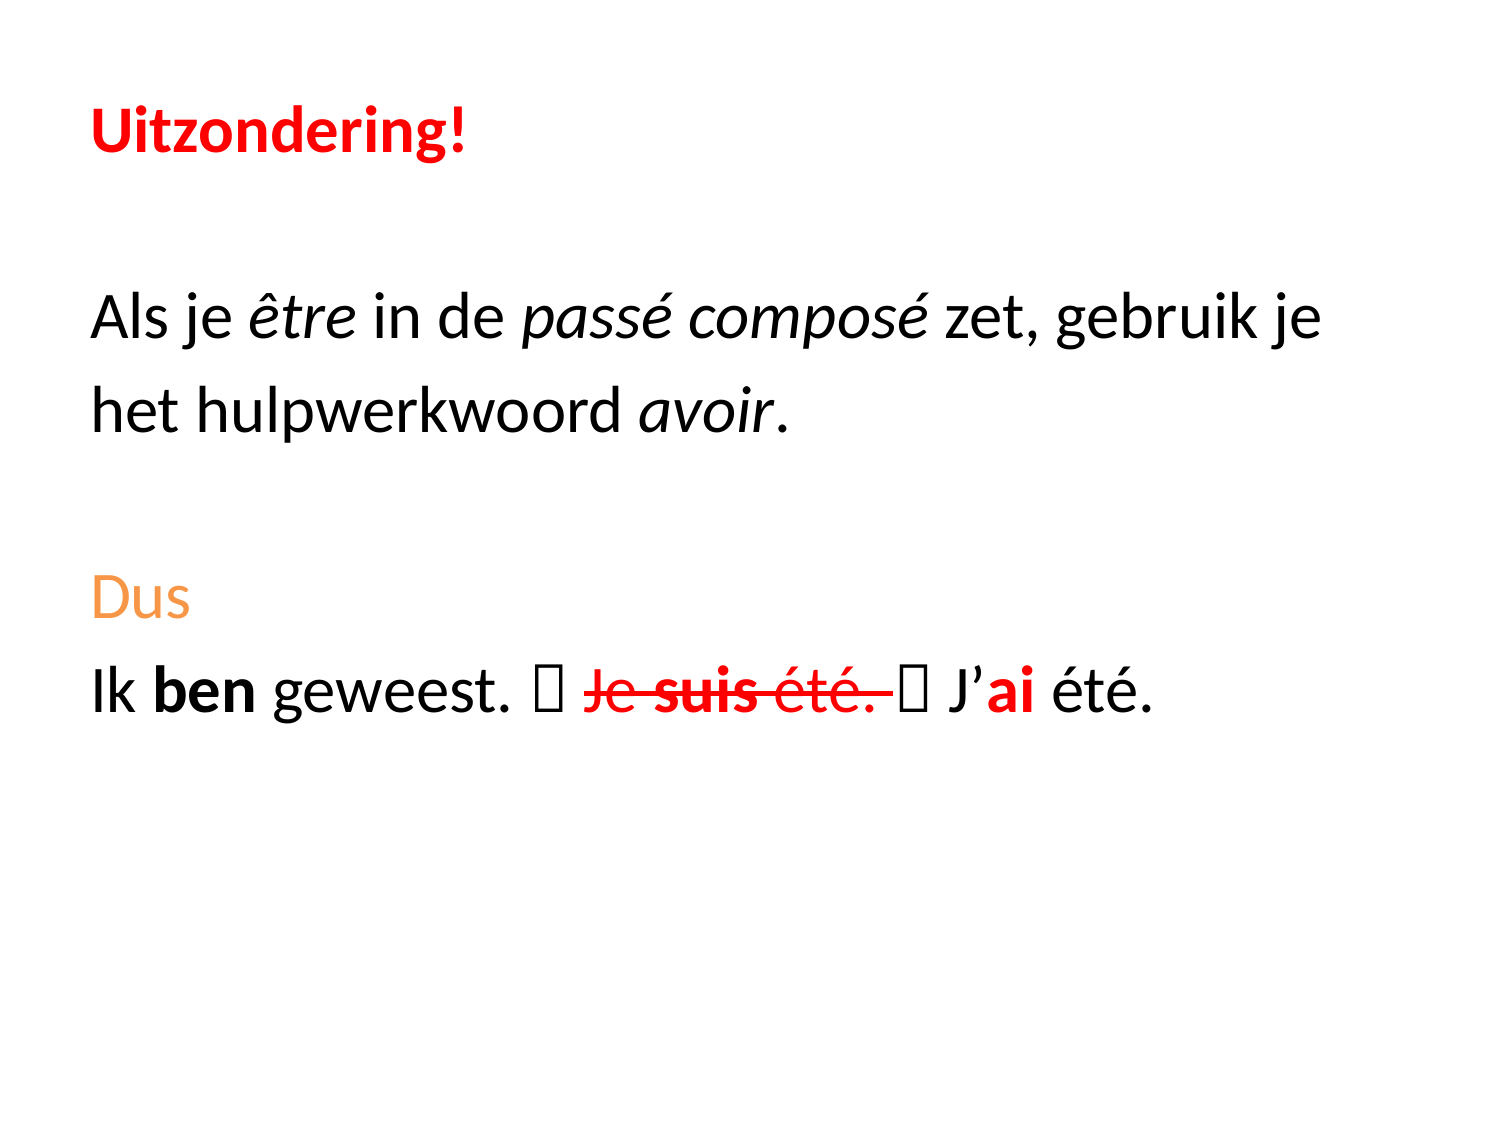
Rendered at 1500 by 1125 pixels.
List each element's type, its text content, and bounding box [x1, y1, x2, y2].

list Uitzondering! Als je être in de passé composé zet, gebruik je het hulpwerkwoord avoir. Dus Ik ben geweest.  Je suis été.  J’ai été. [75, 78, 1425, 1005]
